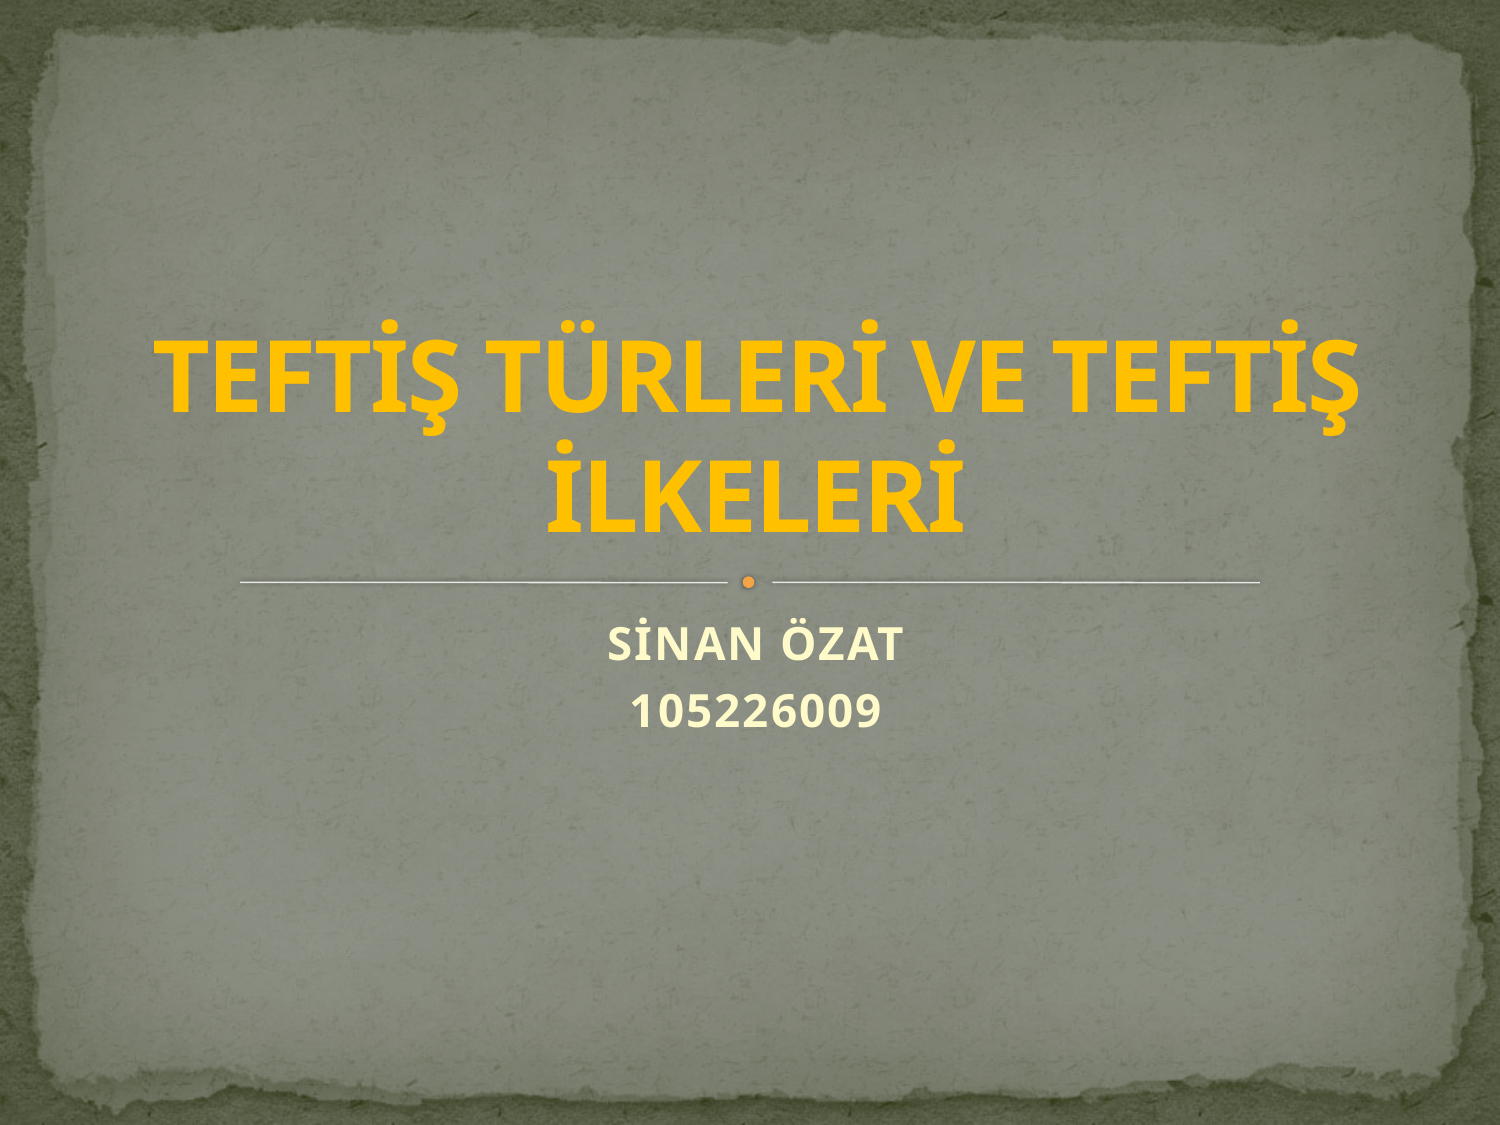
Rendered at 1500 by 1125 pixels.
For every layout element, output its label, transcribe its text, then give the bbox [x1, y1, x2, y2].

title TEFTİŞ TÜRLERİ VE TEFTİŞ İLKELERİ [74, 235, 1438, 561]
subtitle SİNAN ÖZAT 105226009 [75, 606, 1438, 795]
